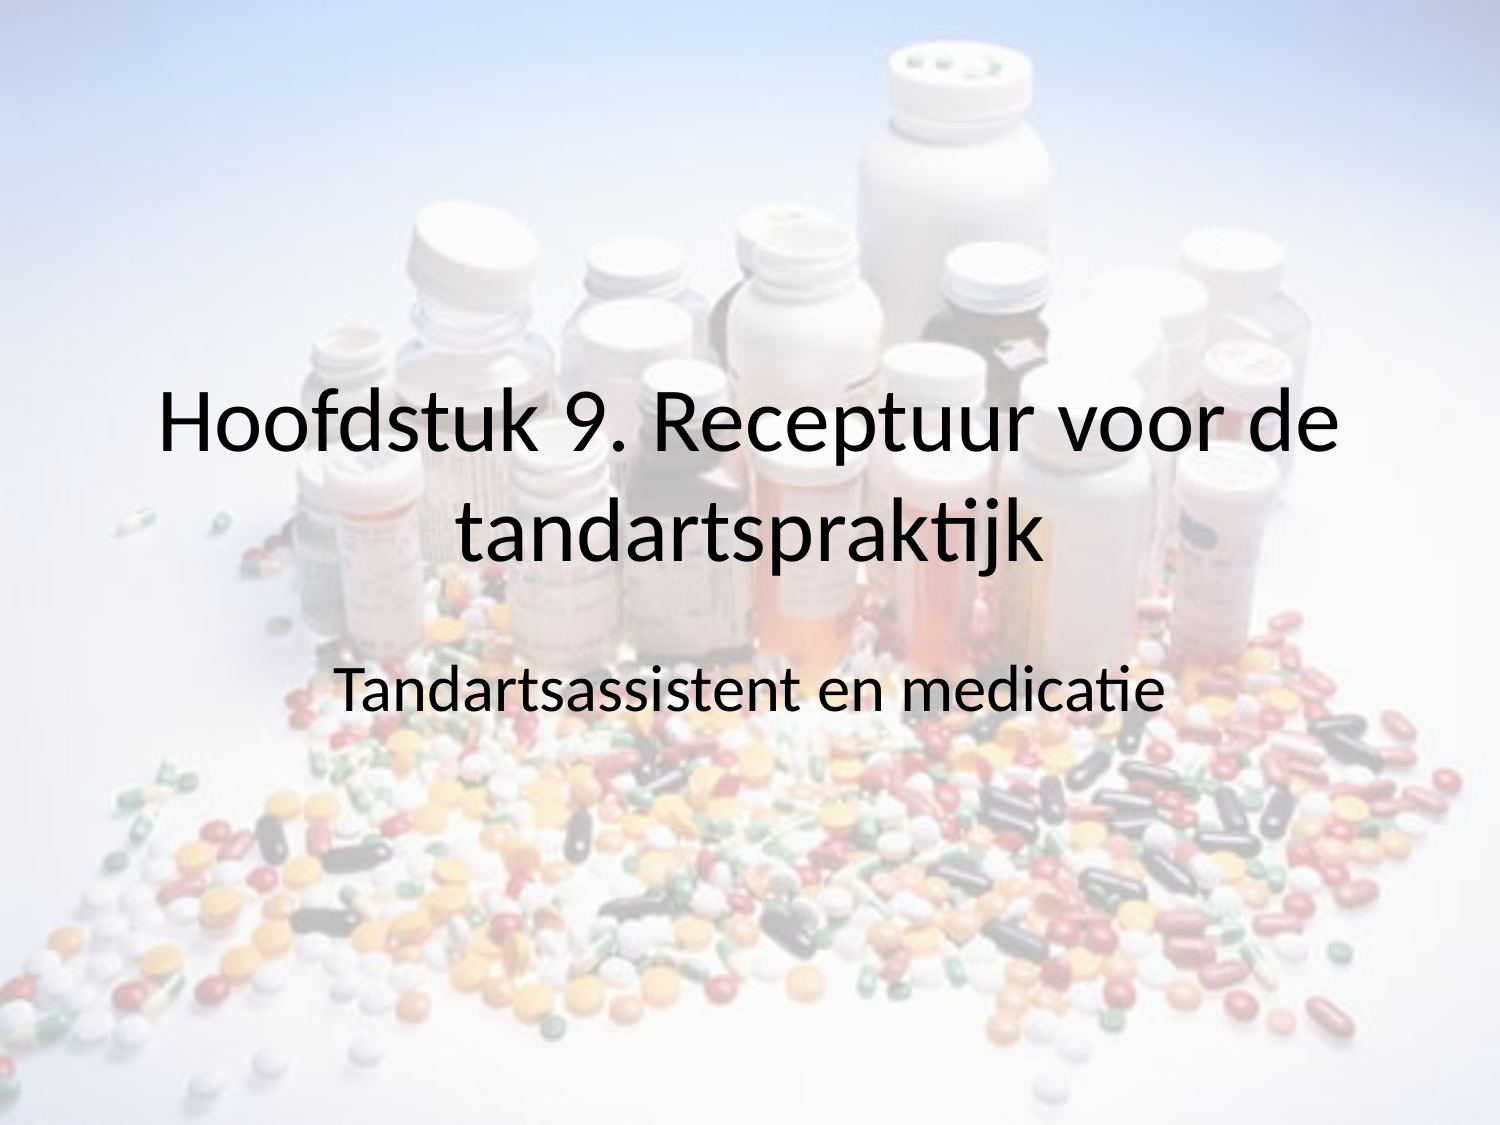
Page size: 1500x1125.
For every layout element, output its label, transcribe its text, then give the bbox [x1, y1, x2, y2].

title Hoofdstuk 9. Receptuur voor de tandartspraktijk [112, 349, 1388, 591]
subtitle Tandartsassistent en medicatie [225, 637, 1275, 925]
